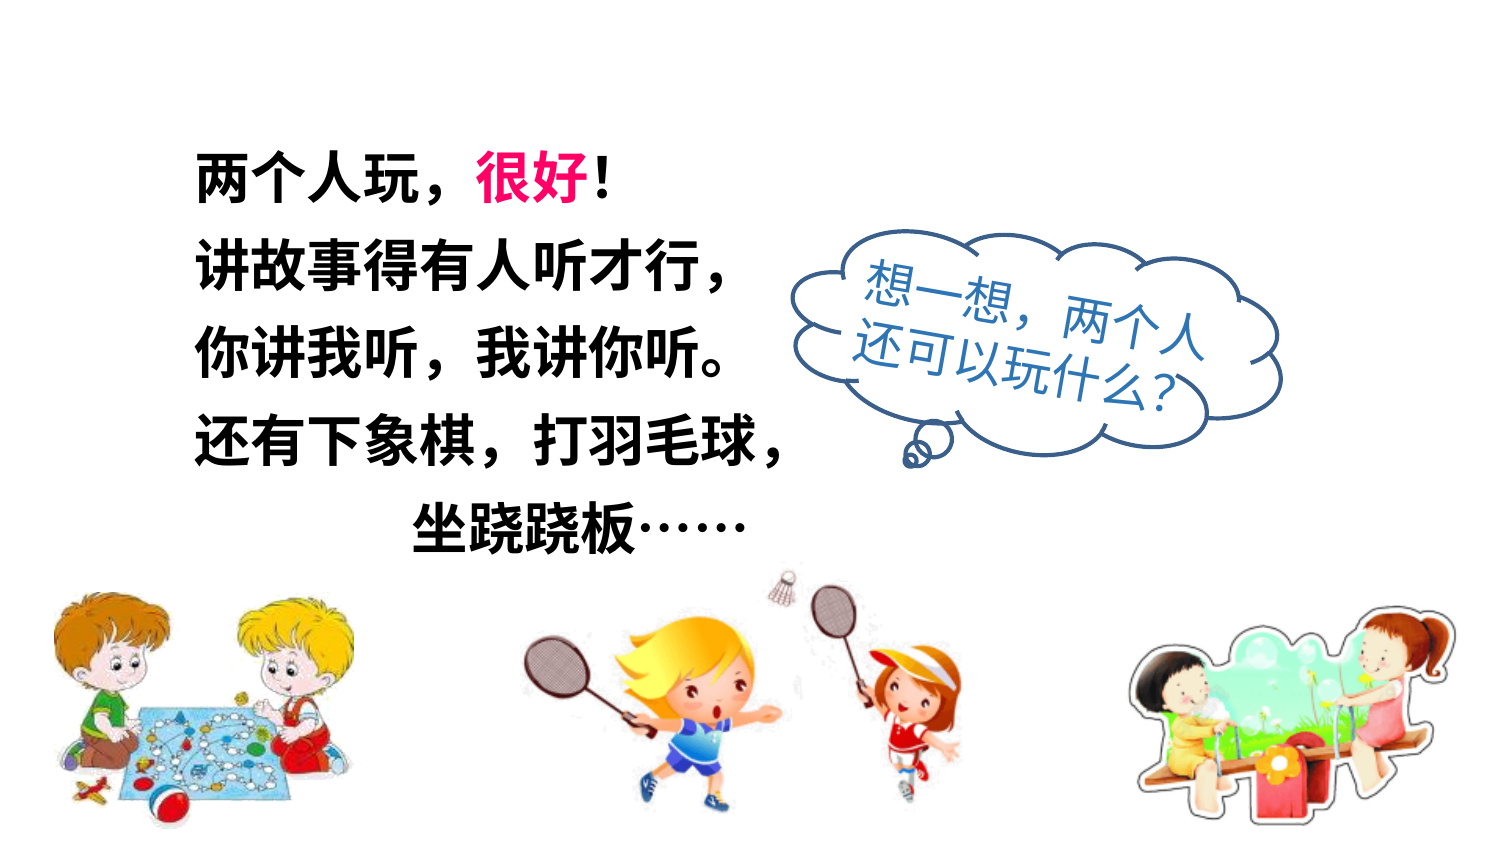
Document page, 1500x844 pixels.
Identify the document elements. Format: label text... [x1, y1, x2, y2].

picture [53, 592, 354, 830]
text_box 两个人玩，很好！ 讲故事得有人听才行， 你讲我听，我讲你听。 还有下象棋，打羽毛球， 坐跷跷板…… [183, 116, 867, 567]
text_box [1255, 316, 1283, 414]
picture [519, 551, 981, 815]
text_box 想一想，两个人还可以玩什么？ [837, 242, 1272, 444]
text_box [790, 229, 1271, 469]
picture [1084, 537, 1489, 844]
